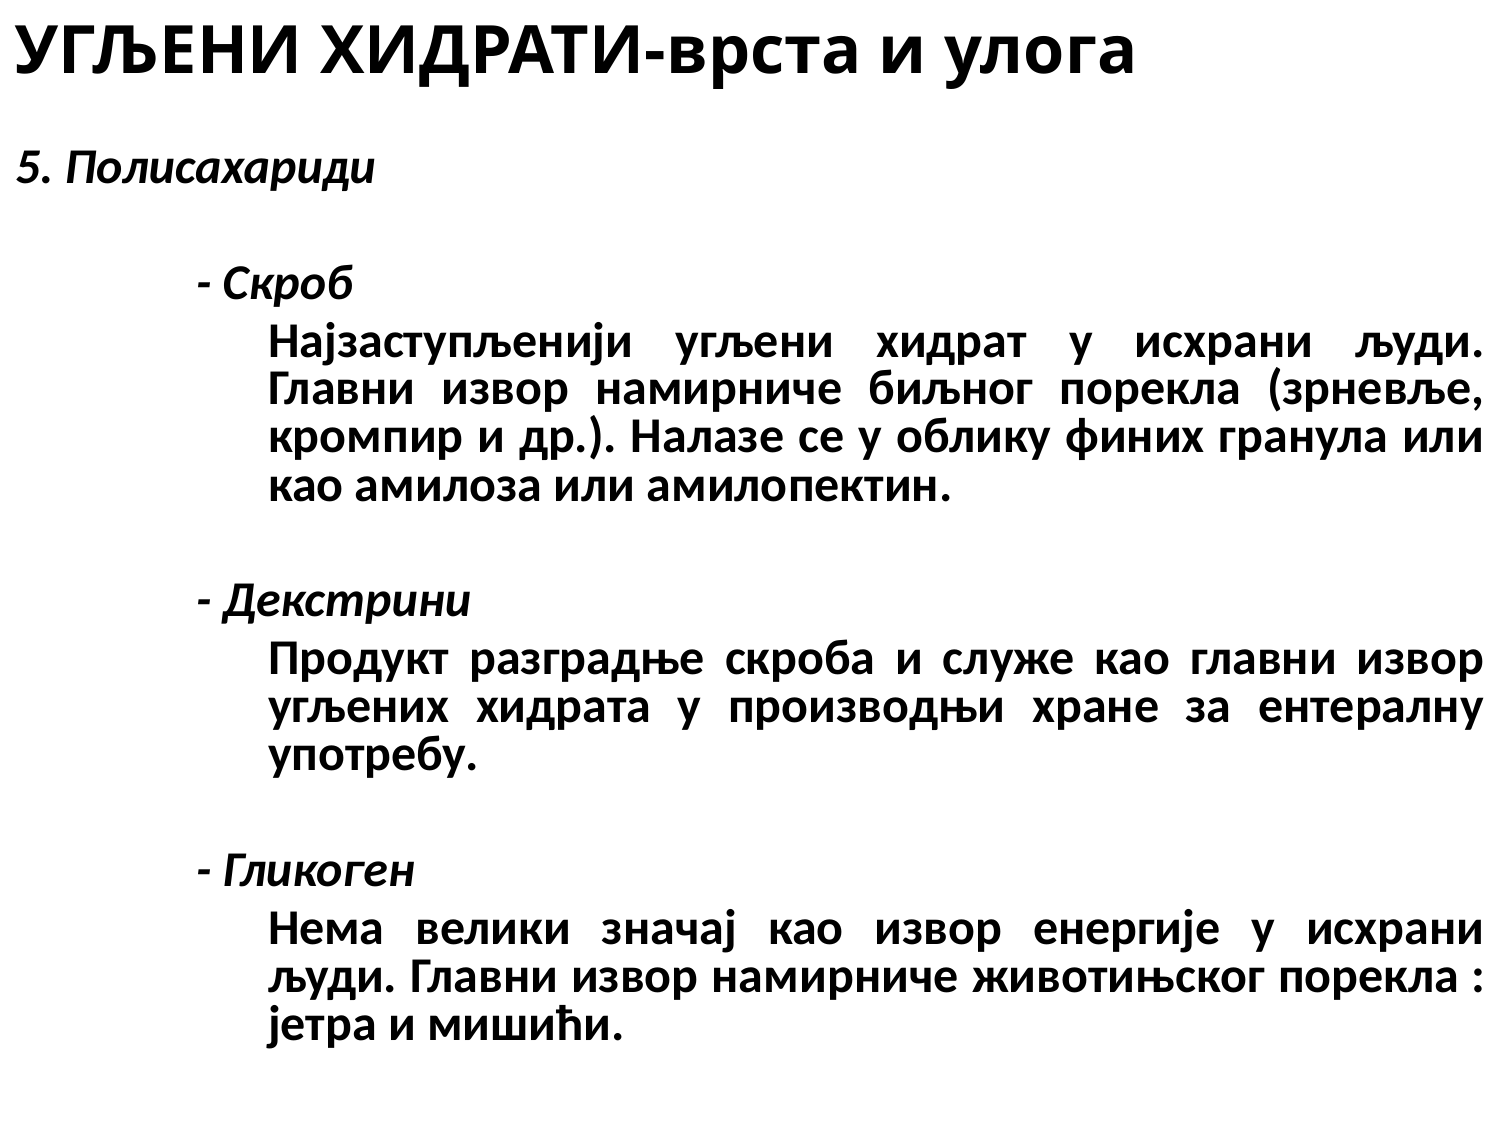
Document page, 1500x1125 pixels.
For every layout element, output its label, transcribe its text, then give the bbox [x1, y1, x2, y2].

text_box УГЉЕНИ ХИДРАТИ-врста и улога [0, 0, 1312, 95]
subtitle 5. Полисахариди - Скроб Најзаступљенији угљени хидрат у исхрани људи. Главни извор намирниче биљног порекла (зрневље, кромпир и др.). Налазе се у облику финих гранула или као амилоза или амилопектин. - Декстрини Продукт разградње скроба и служе као главни извор угљених хидрата у производњи хране за ентералну употребу. - Гликоген Нема велики значај као извор енергије у исхрани људи. Главни извор намирниче животињског порекла : јетра и мишићи. [0, 137, 1500, 1125]
